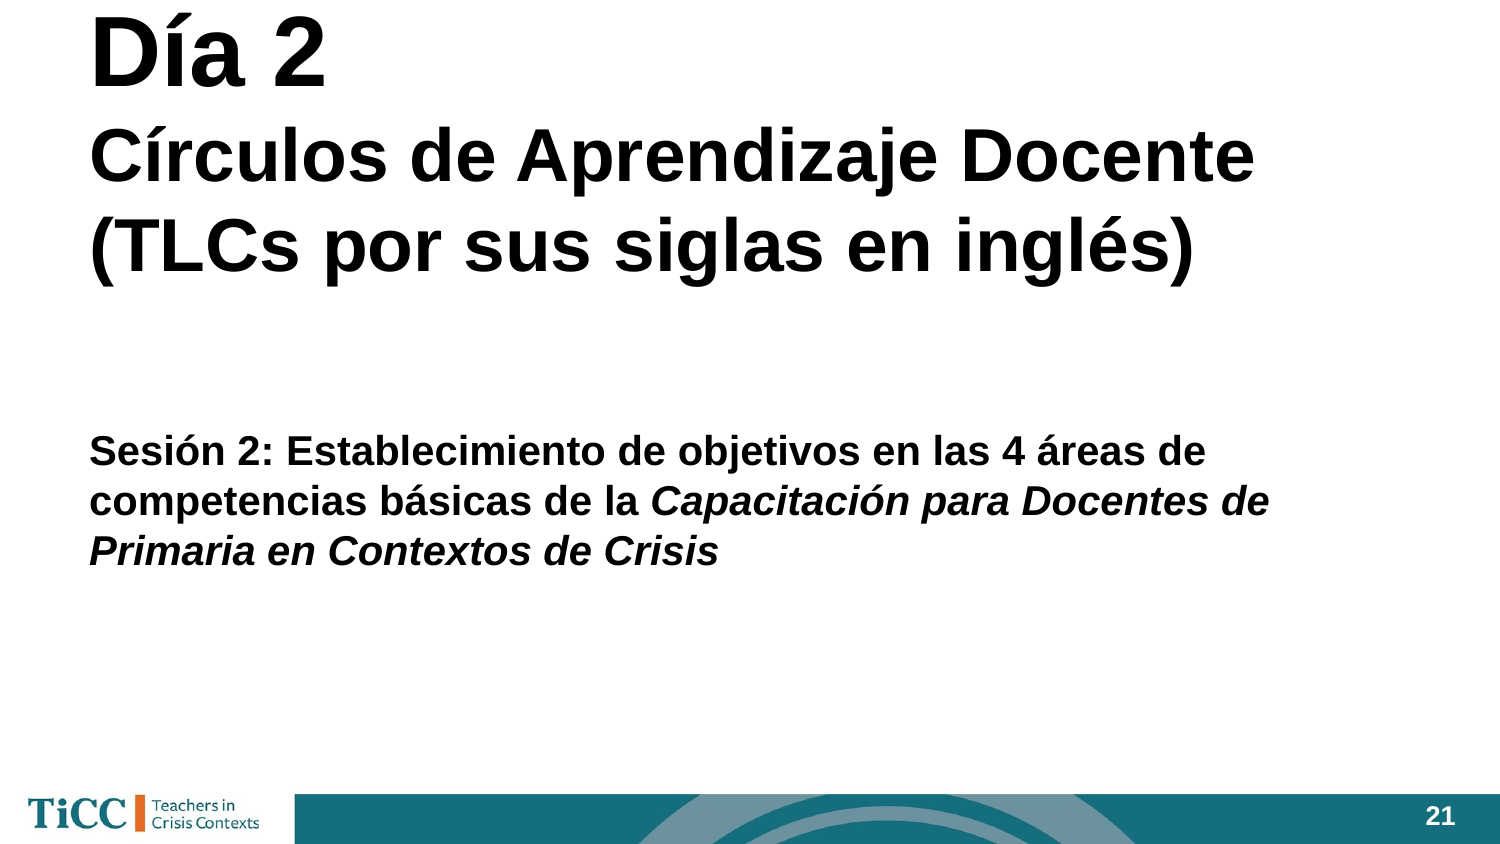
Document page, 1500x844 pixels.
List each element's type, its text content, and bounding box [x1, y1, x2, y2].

title Día 2 Círculos de Aprendizaje Docente (TLCs por sus siglas en inglés) [74, 25, 1350, 302]
subtitle Sesión 2: Establecimiento de objetivos en las 4 áreas de competencias básicas de la Capacitación para Docentes de Primaria en Contextos de Crisis [74, 440, 1350, 557]
picture [0, 0, 1500, 844]
slide_number ‹#› [1133, 792, 1471, 838]
